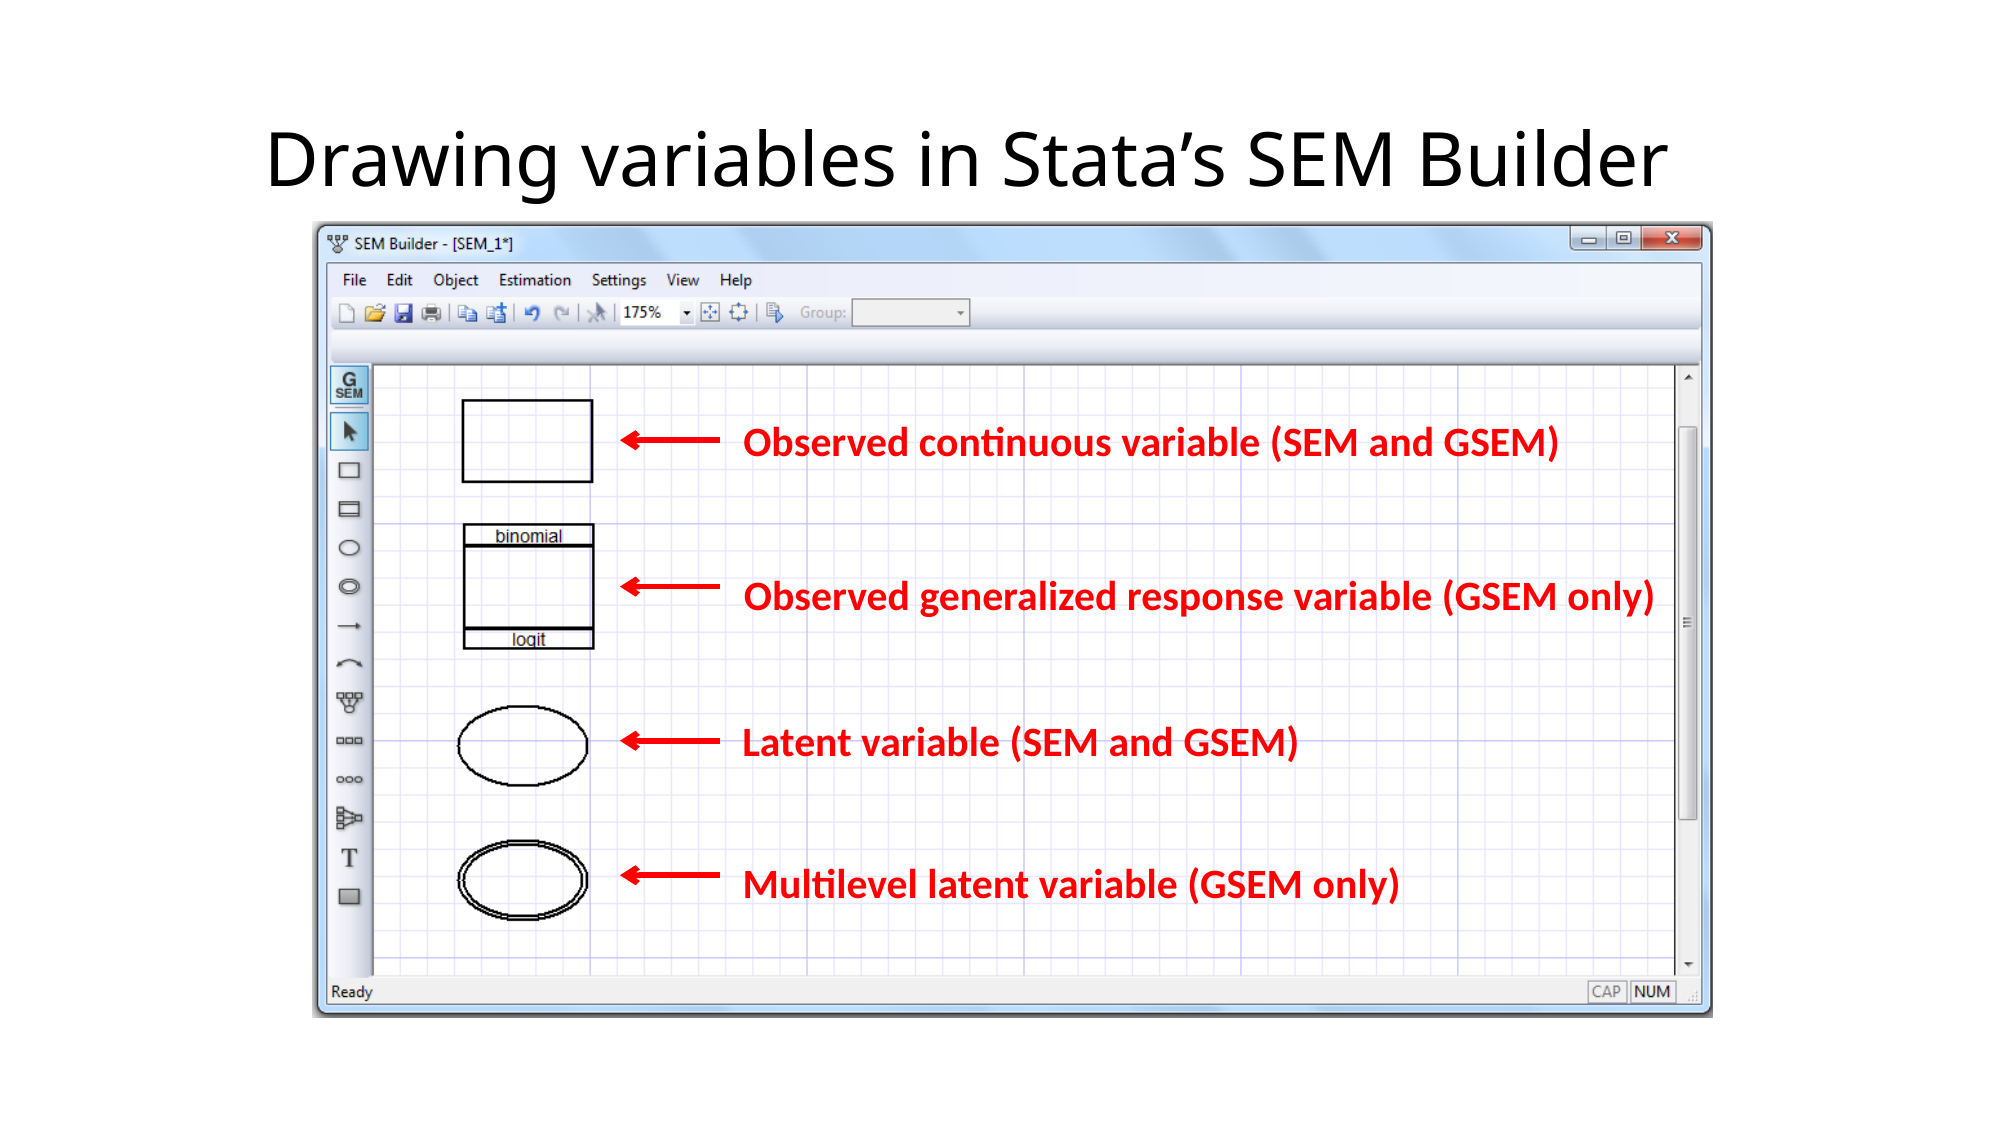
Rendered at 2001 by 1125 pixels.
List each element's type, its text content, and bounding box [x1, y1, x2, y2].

title Drawing variables in Stata’s SEM Builder [249, 99, 1750, 225]
picture [312, 221, 1713, 1018]
